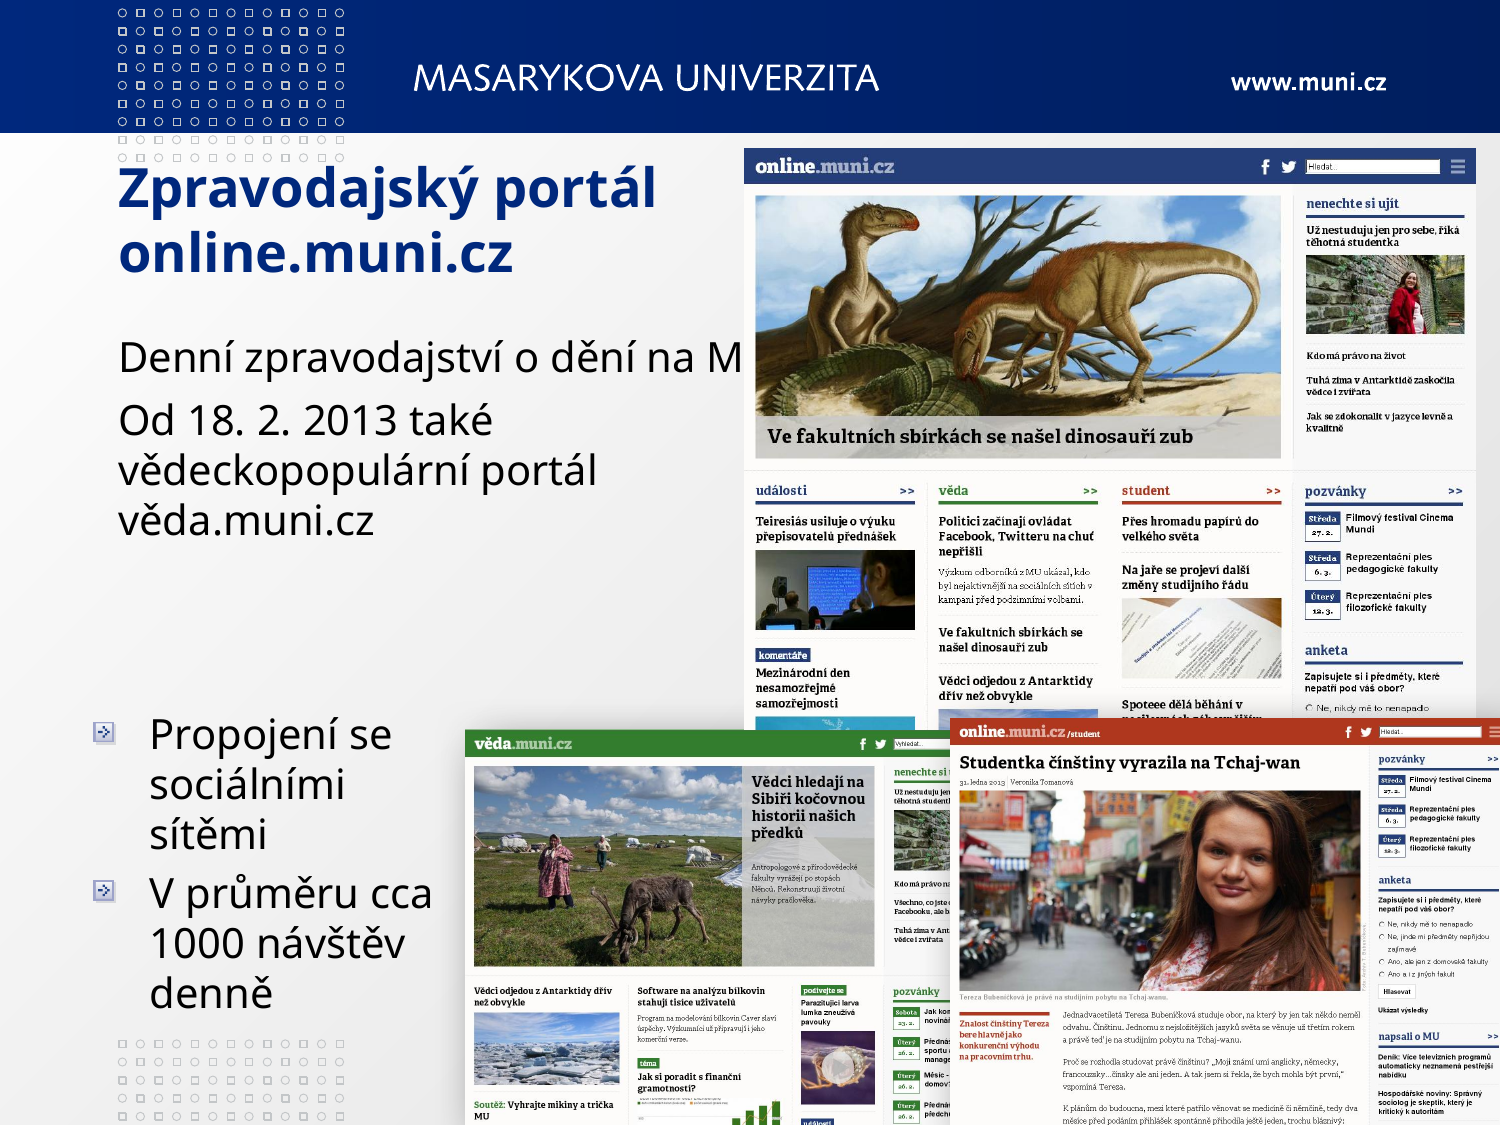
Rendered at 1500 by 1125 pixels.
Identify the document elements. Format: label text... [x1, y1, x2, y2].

text_box Propojení se sociálními sítěmi V průměru cca 1000 návštěv denně [93, 708, 475, 1056]
picture [464, 147, 1500, 1125]
title Zpravodajský portál online.muni.cz [118, 184, 738, 291]
list Denní zpravodajství o dění na MU Od 18. 2. 2013 také vědeckopopulární portál věda.muni.cz [118, 331, 738, 720]
